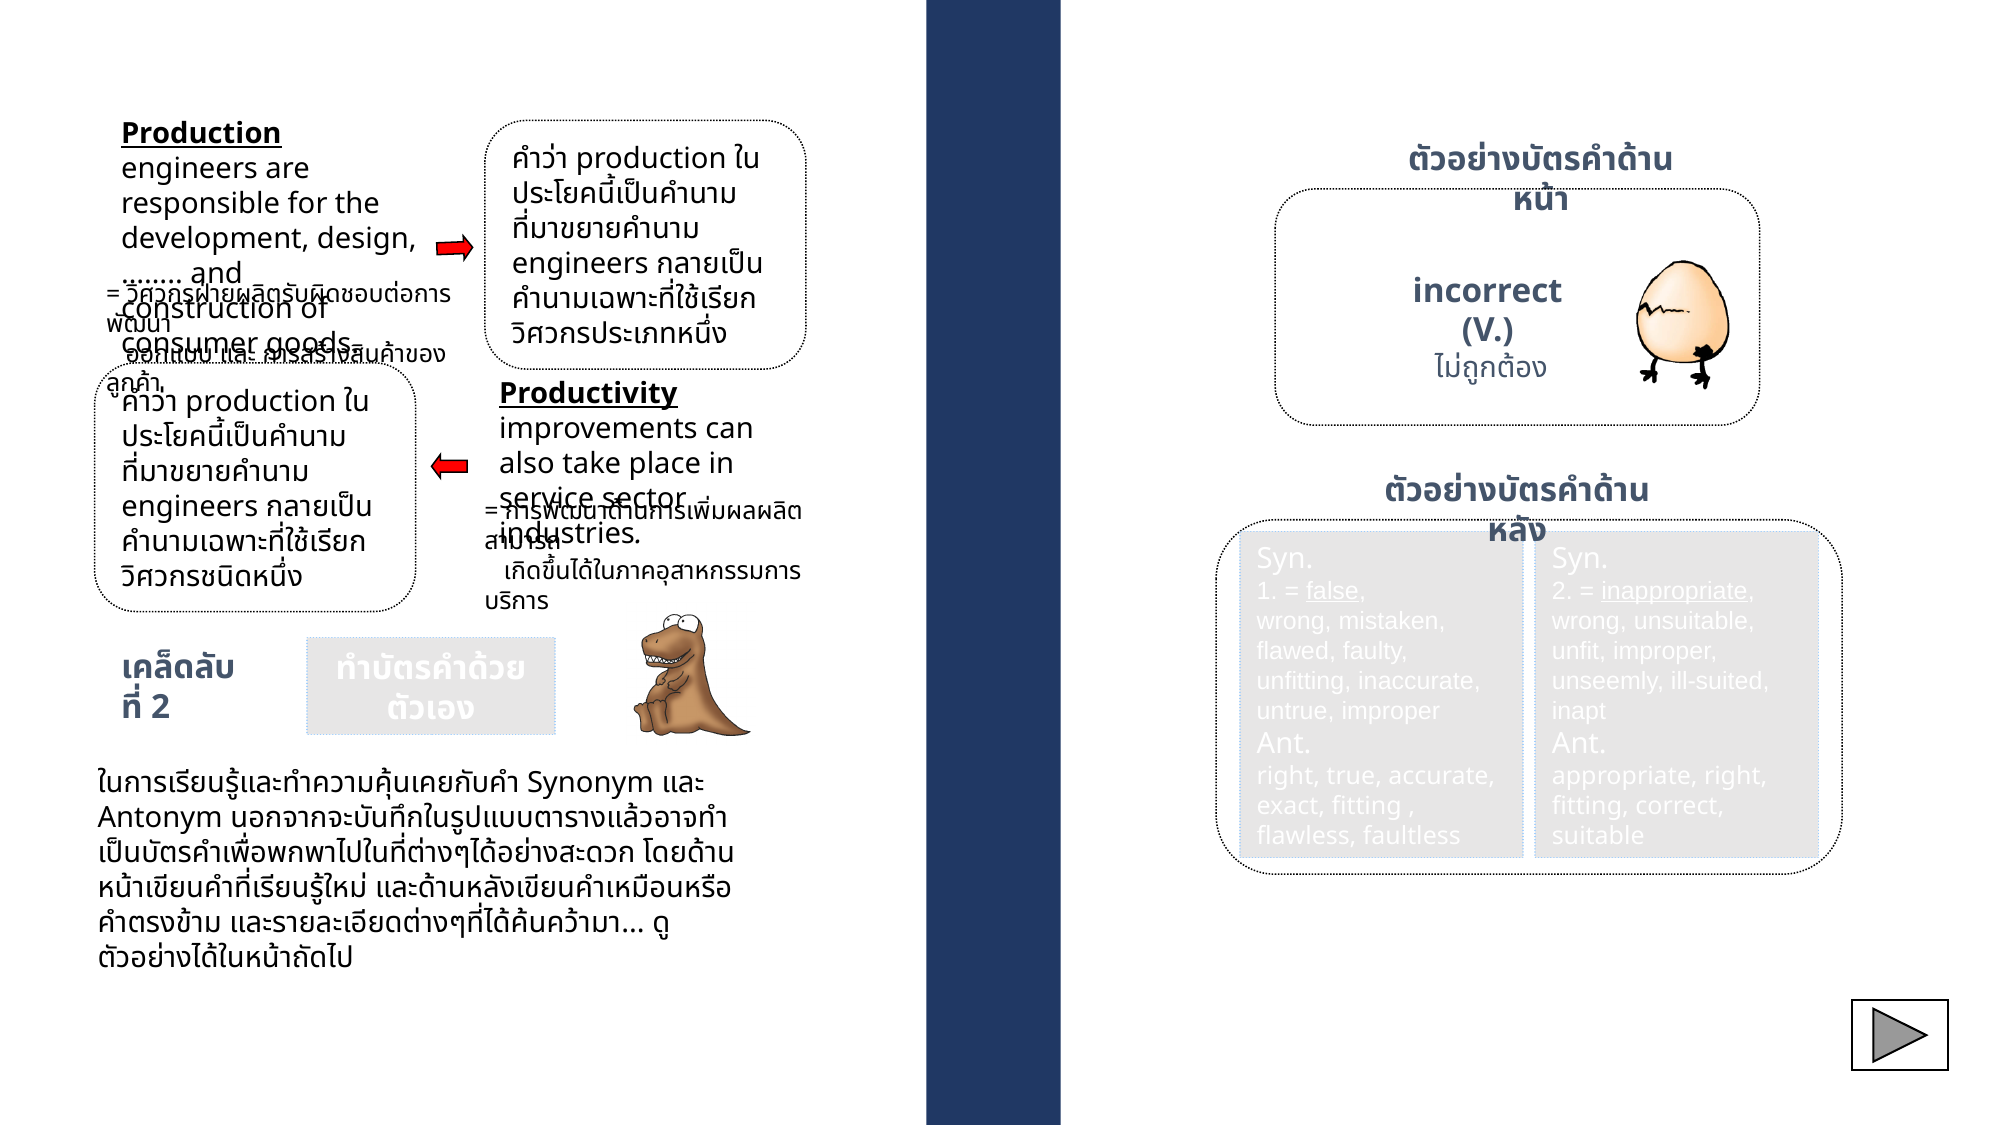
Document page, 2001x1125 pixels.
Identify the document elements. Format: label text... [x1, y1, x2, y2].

picture [1635, 259, 1730, 390]
text_box ในการเรียนรู้และทำความคุ้นเคยกับคำ Synonym และ Antonym นอกจากจะบันทึกในรูปแบบตารางแล้วอาจทำเป็นบัตรคำเพื่อพกพาไปในที่ต่างๆได้อย่างสะดวก โดยด้านหน้าเขียนคำที่เรียนรู้ใหม่ และด้านหลังเขียนคำเหมือนหรือ คำตรงข้าม และรายละเอียดต่างๆที่ได้ค้นคว้ามา... ดูตัวอย่างได้ในหน้าถัดไป [82, 755, 756, 981]
text_box [431, 454, 468, 479]
text_box คำว่า production ในประโยคนี้เป็นคำนามที่มาขยายคำนาม engineers กลายเป็นคำนามเฉพาะที่ใช้เรียกวิศวกรชนิดหนึ่ง [94, 362, 416, 612]
text_box = การพัฒนาด้านการเพิ่มผลผลิตสามารถ เกิดขึ้นได้ในภาคอุสาหกรรมการบริการ [484, 494, 828, 615]
text_box incorrect (V.) ไม่ถูกต้อง [1369, 261, 1606, 391]
text_box Productivity improvements can also take place in service sector industries. [484, 366, 827, 494]
text_box เคล็ดลับที่ 2 [106, 637, 272, 733]
picture [626, 602, 756, 745]
text_box ตัวอย่างบัตรคำด้านหลัง [1346, 460, 1689, 519]
text_box ทำบัตรคำด้วยตัวเอง [306, 637, 556, 735]
text_box ตัวอย่างบัตรคำด้านหน้า [1369, 129, 1713, 188]
text_box คำว่า production ในประโยคนี้เป็นคำนามที่มาขยายคำนาม engineers กลายเป็นคำนามเฉพาะที่ใช้เรียกวิศวกรประเภทหนึ่ง [484, 120, 806, 370]
text_box [1851, 999, 1949, 1071]
text_box [1275, 188, 1760, 426]
text_box [436, 235, 473, 260]
text_box [925, 0, 1062, 1125]
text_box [1216, 519, 1843, 875]
text_box Production engineers are responsible for the development, design, …….. and construction of consumer goods. [106, 106, 437, 277]
text_box = วิศวกรฝ่ายผลิตรับผิดชอบต่อการพัฒนา ออกแบบ และ การสร้างสินค้าของลูกค้า [106, 277, 485, 397]
